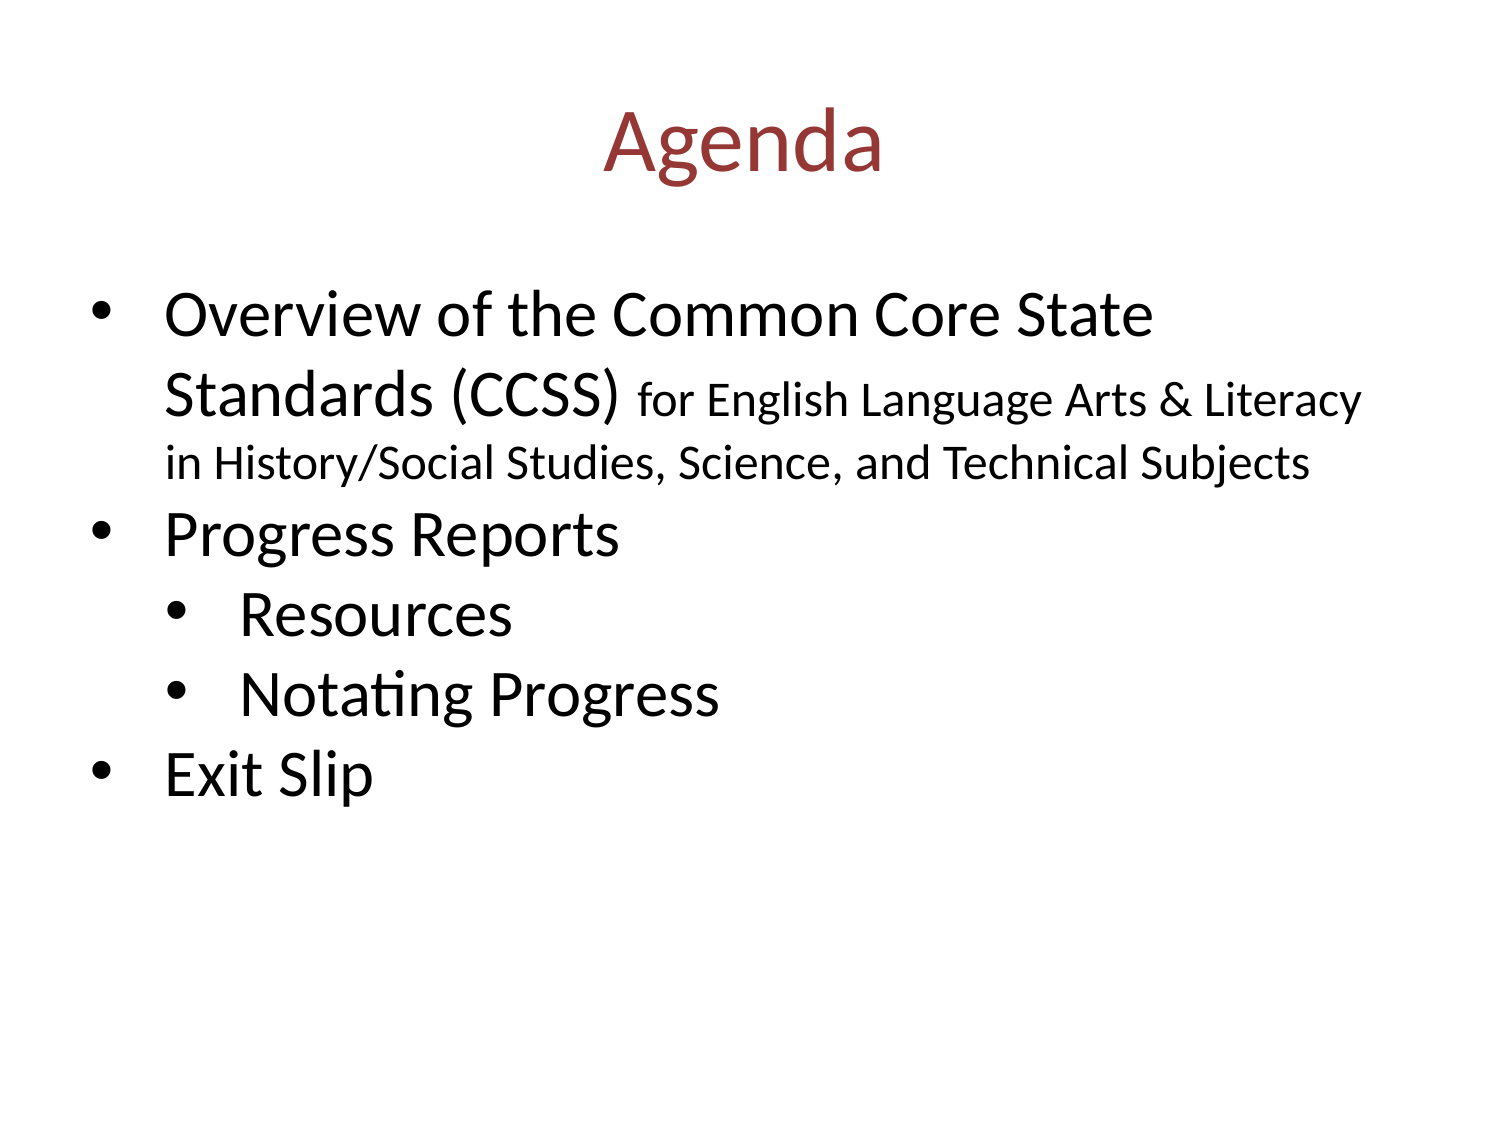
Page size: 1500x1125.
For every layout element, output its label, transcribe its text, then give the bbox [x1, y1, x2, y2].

text_box Agenda Overview of the Common Core State Standards (CCSS) for English Language Arts & Literacy in History/Social Studies, Science, and Technical Subjects Progress Reports Resources Notating Progress Exit Slip [74, 72, 1414, 897]
